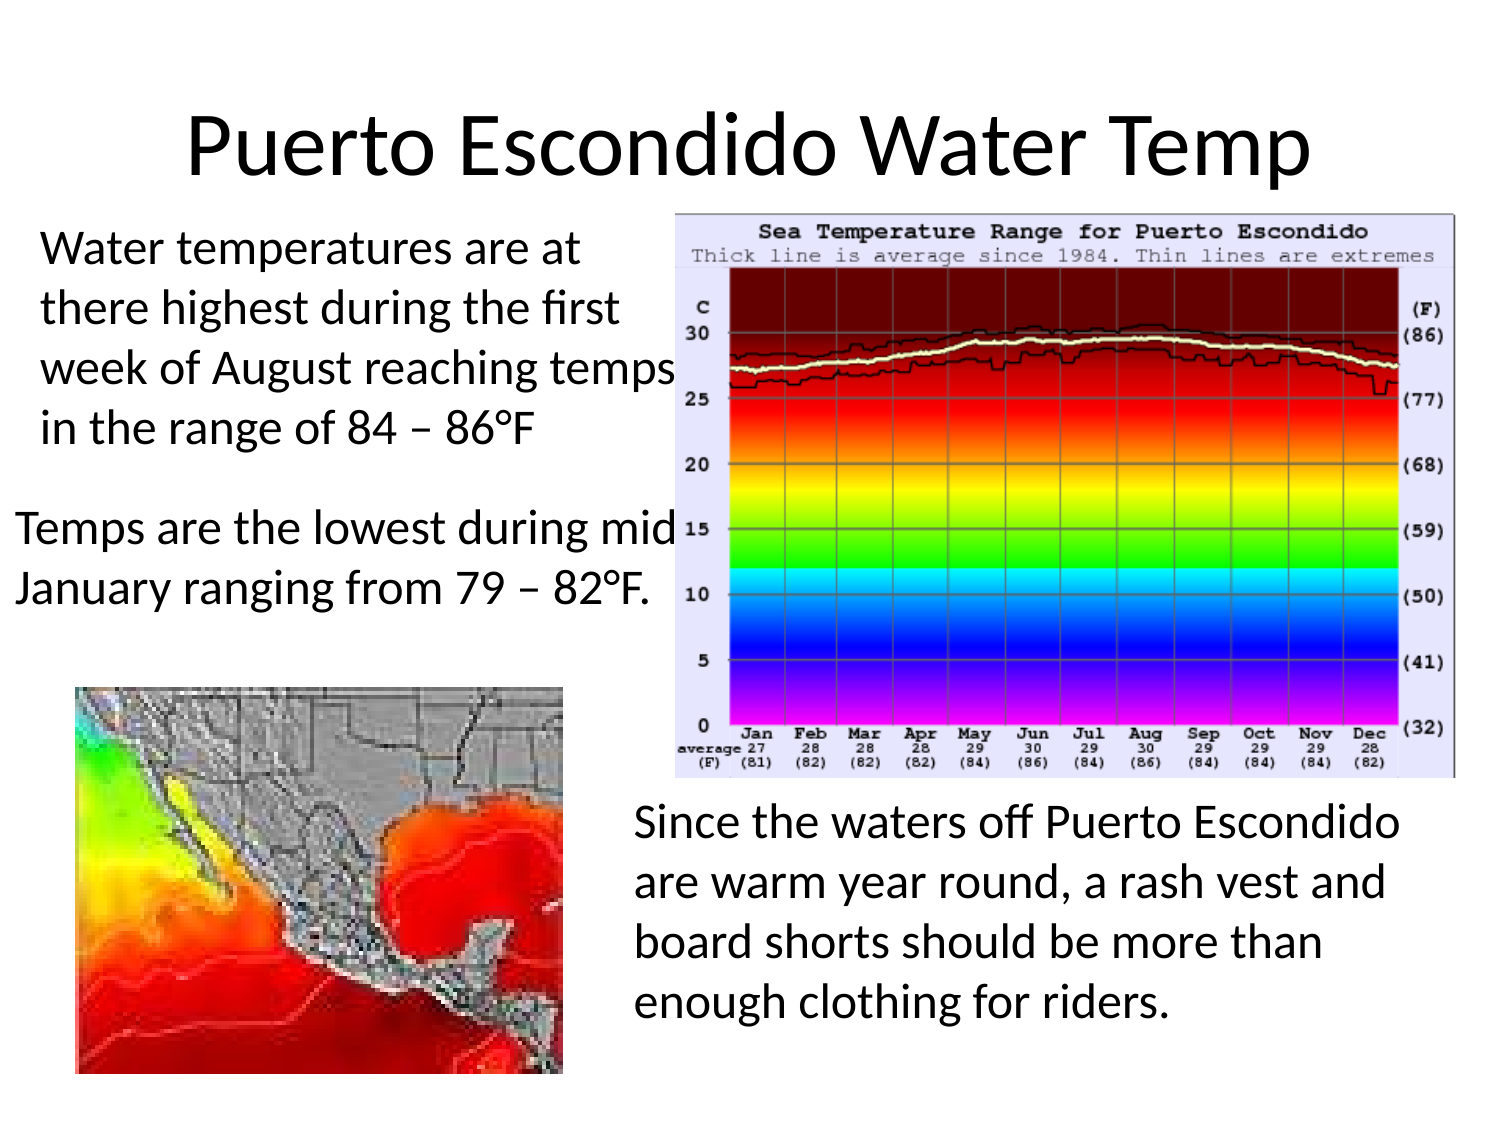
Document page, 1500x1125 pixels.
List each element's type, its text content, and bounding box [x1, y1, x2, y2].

picture [74, 687, 563, 1074]
text_box Since the waters off Puerto Escondido are warm year round, a rash vest and board shorts should be more than enough clothing for riders. [618, 781, 1457, 1036]
title Puerto Escondido Water Temp [75, 45, 1425, 210]
text_box Temps are the lowest during mid January ranging from 79 – 82°F. [0, 487, 669, 668]
picture [674, 212, 1457, 779]
list Water temperatures are at there highest during the first week of August reaching temps in the range of 84 – 86°F [24, 207, 700, 487]
